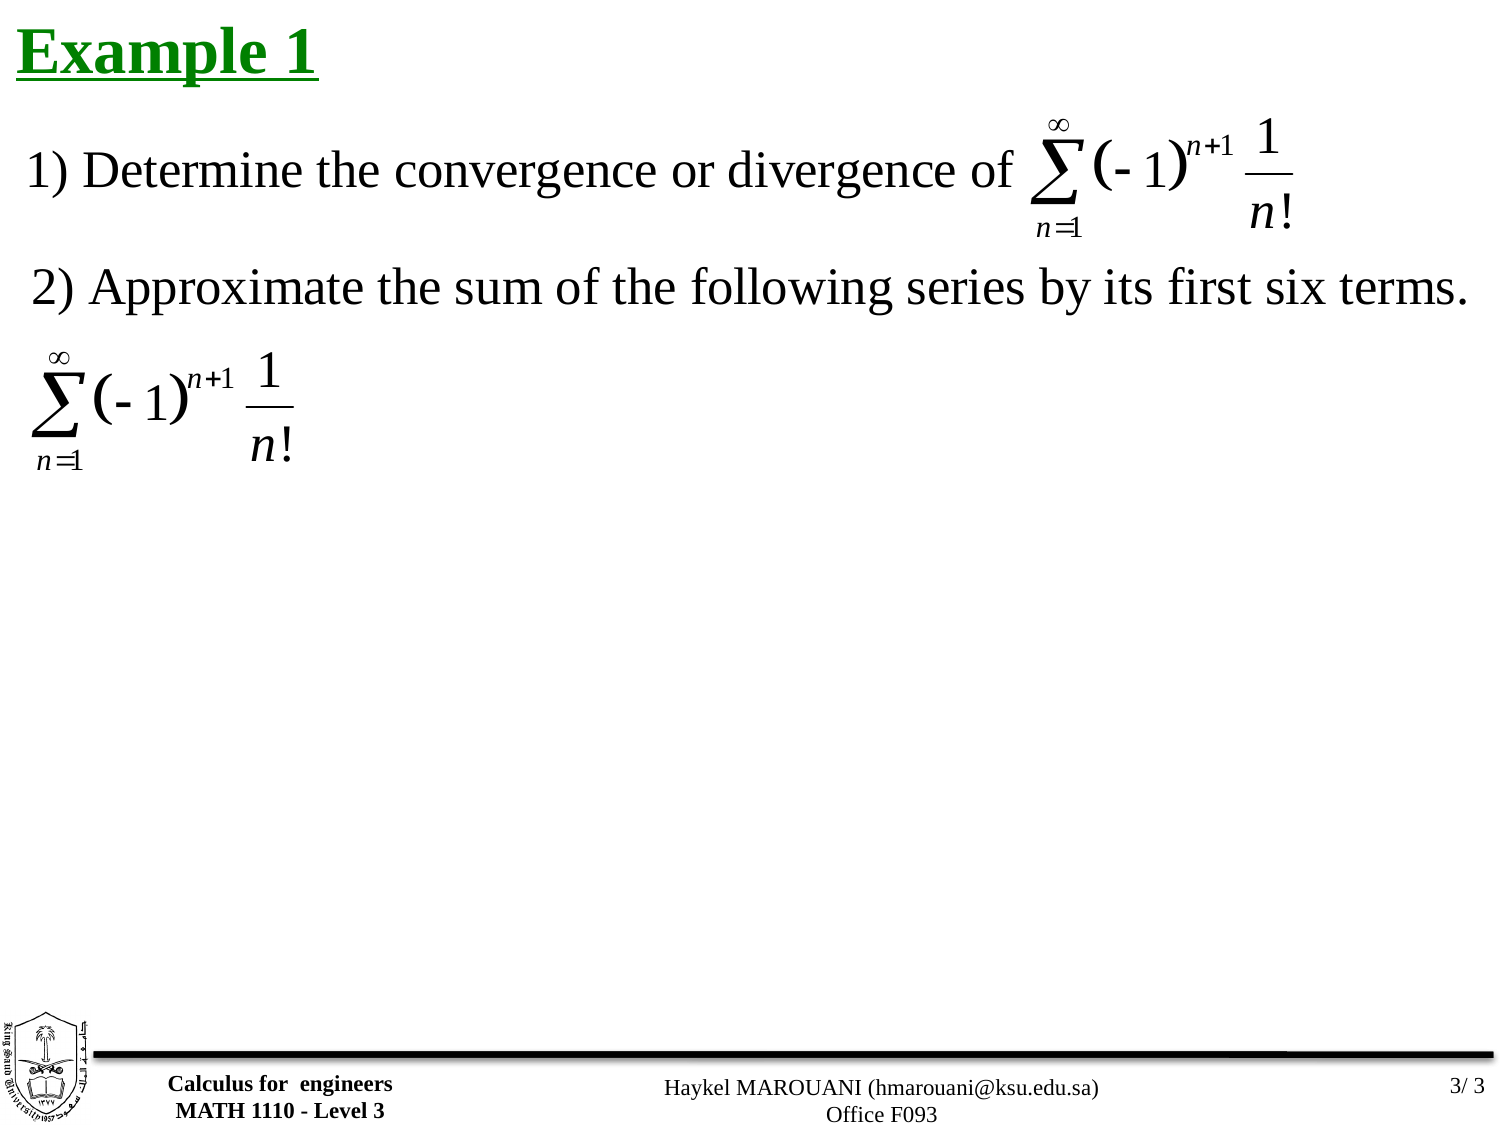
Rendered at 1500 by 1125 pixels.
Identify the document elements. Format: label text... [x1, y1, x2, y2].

slide_number 3/ 3 [1359, 1062, 1500, 1123]
slide_number Calculus for engineers MATH 1110 - Level 3 [105, 1060, 456, 1121]
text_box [23, 97, 1475, 481]
text_box Example 1 [1, 0, 334, 95]
footer Haykel MAROUANI (hmarouani@ksu.edu.sa) Office F093 [644, 1065, 1120, 1125]
picture [0, 1010, 91, 1125]
